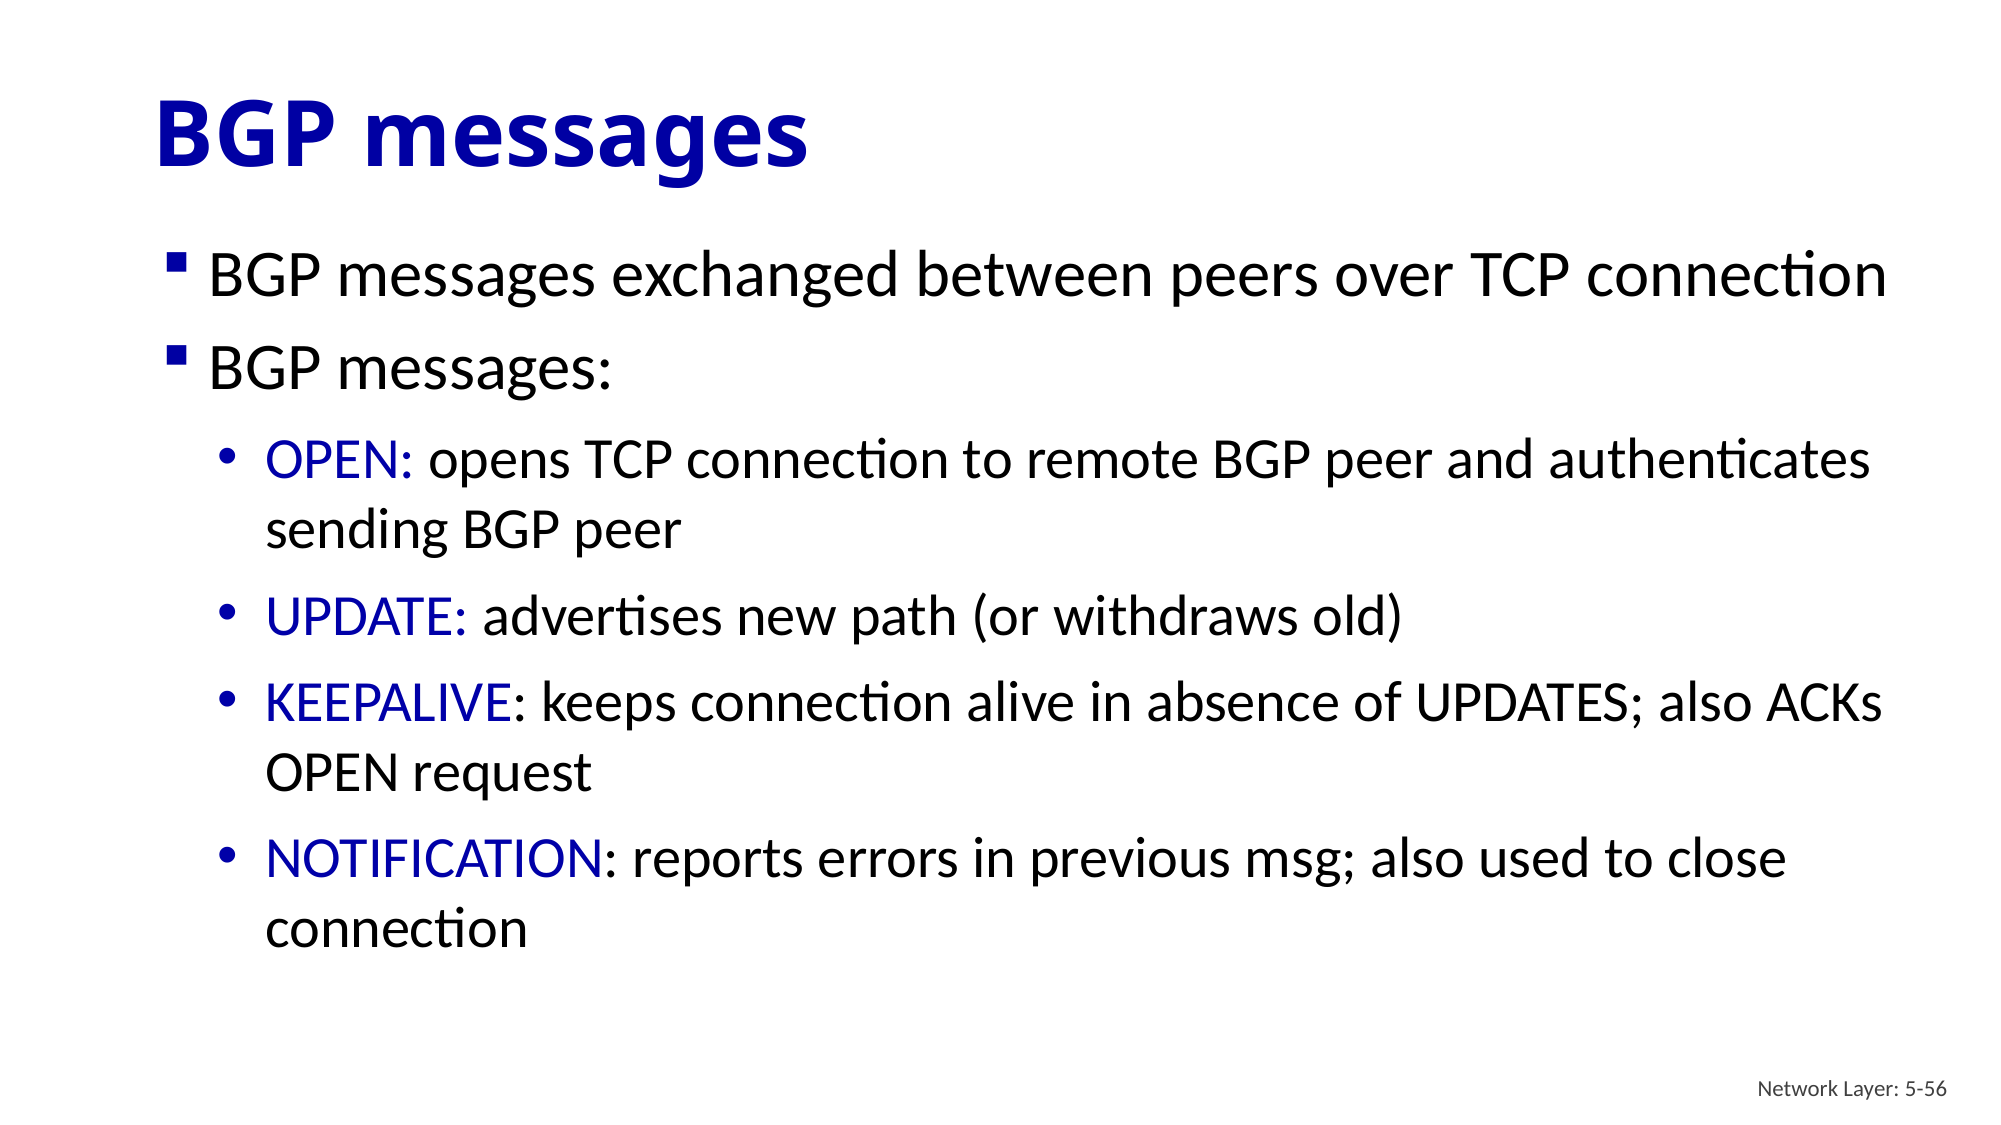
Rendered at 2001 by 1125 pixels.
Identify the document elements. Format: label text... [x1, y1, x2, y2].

slide_number Network Layer: 5-56 [1512, 1056, 1963, 1117]
title BGP messages [137, 63, 1863, 211]
text_box BGP messages exchanged between peers over TCP connection BGP messages: OPEN: opens TCP connection to remote BGP peer and authenticates sending BGP peer UPDATE: advertises new path (or withdraws old) KEEPALIVE: keeps connection alive in absence of UPDATES; also ACKs OPEN request NOTIFICATION: reports errors in previous msg; also used to close connection [136, 231, 1934, 1059]
